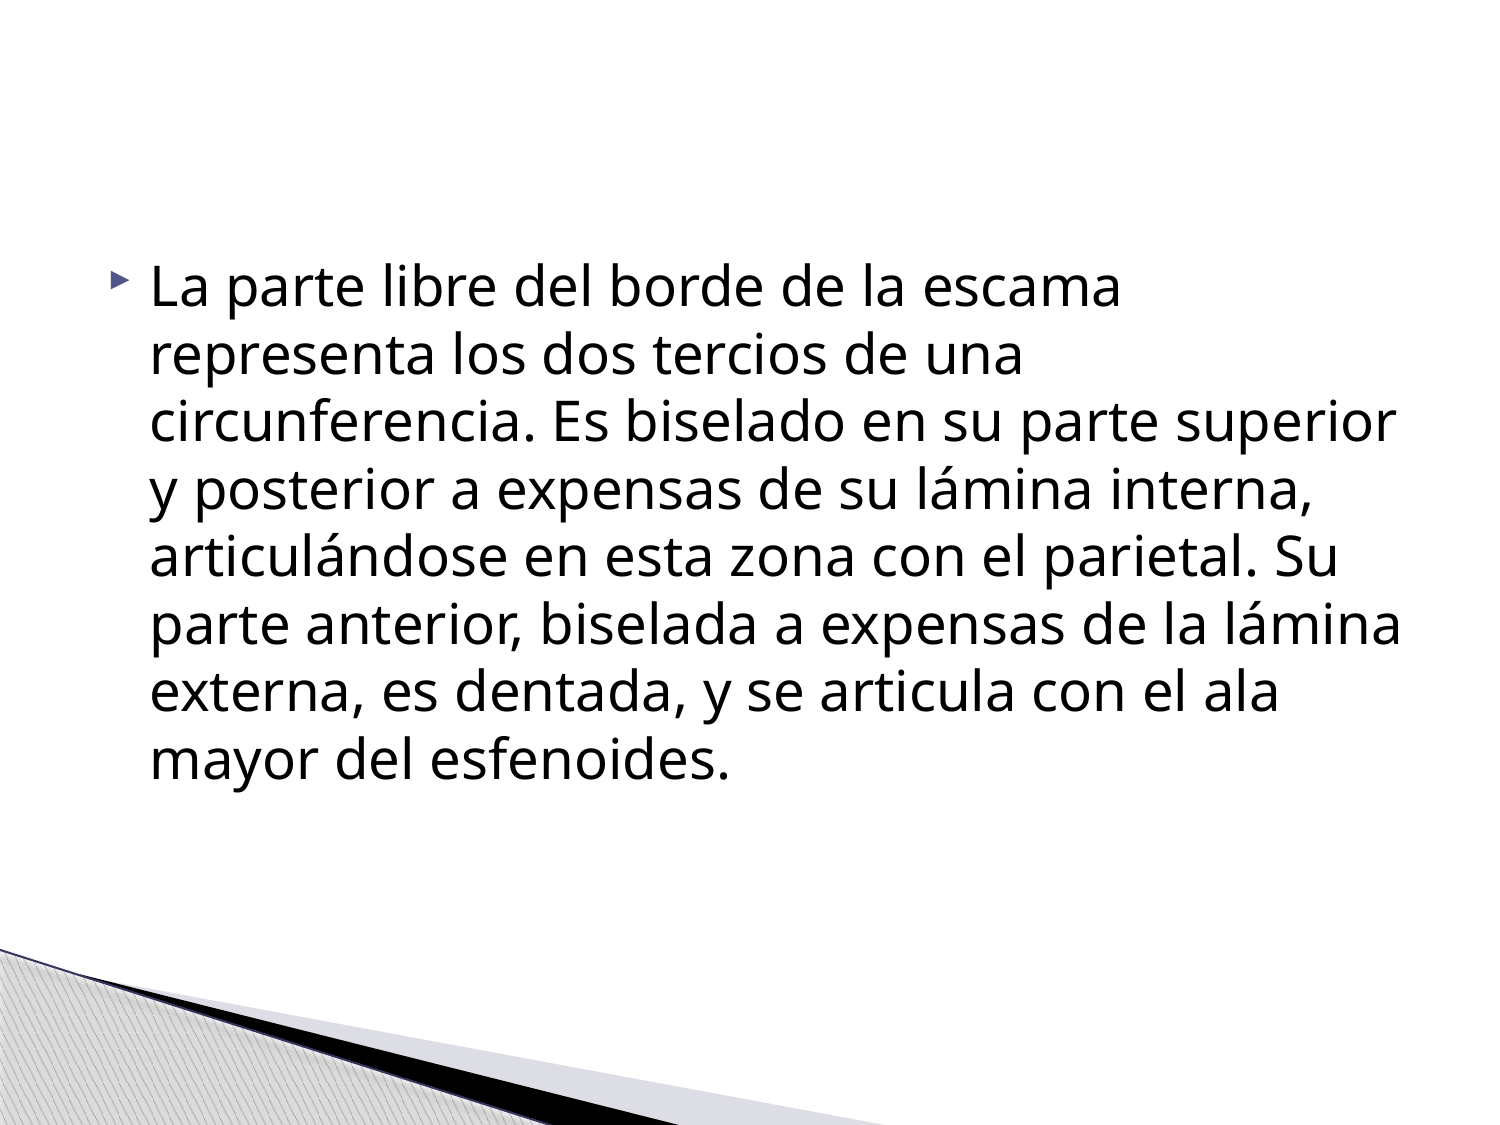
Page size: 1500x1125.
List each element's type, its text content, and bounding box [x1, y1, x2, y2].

list La parte libre del borde de la escama representa los dos tercios de una circunferencia. Es biselado en su parte superior y posterior a expensas de su lámina interna, articulándose en esta zona con el parietal. Su parte anterior, biselada a expensas de la lámina externa, es dentada, y se articula con el ala mayor del esfenoides. [75, 243, 1425, 986]
